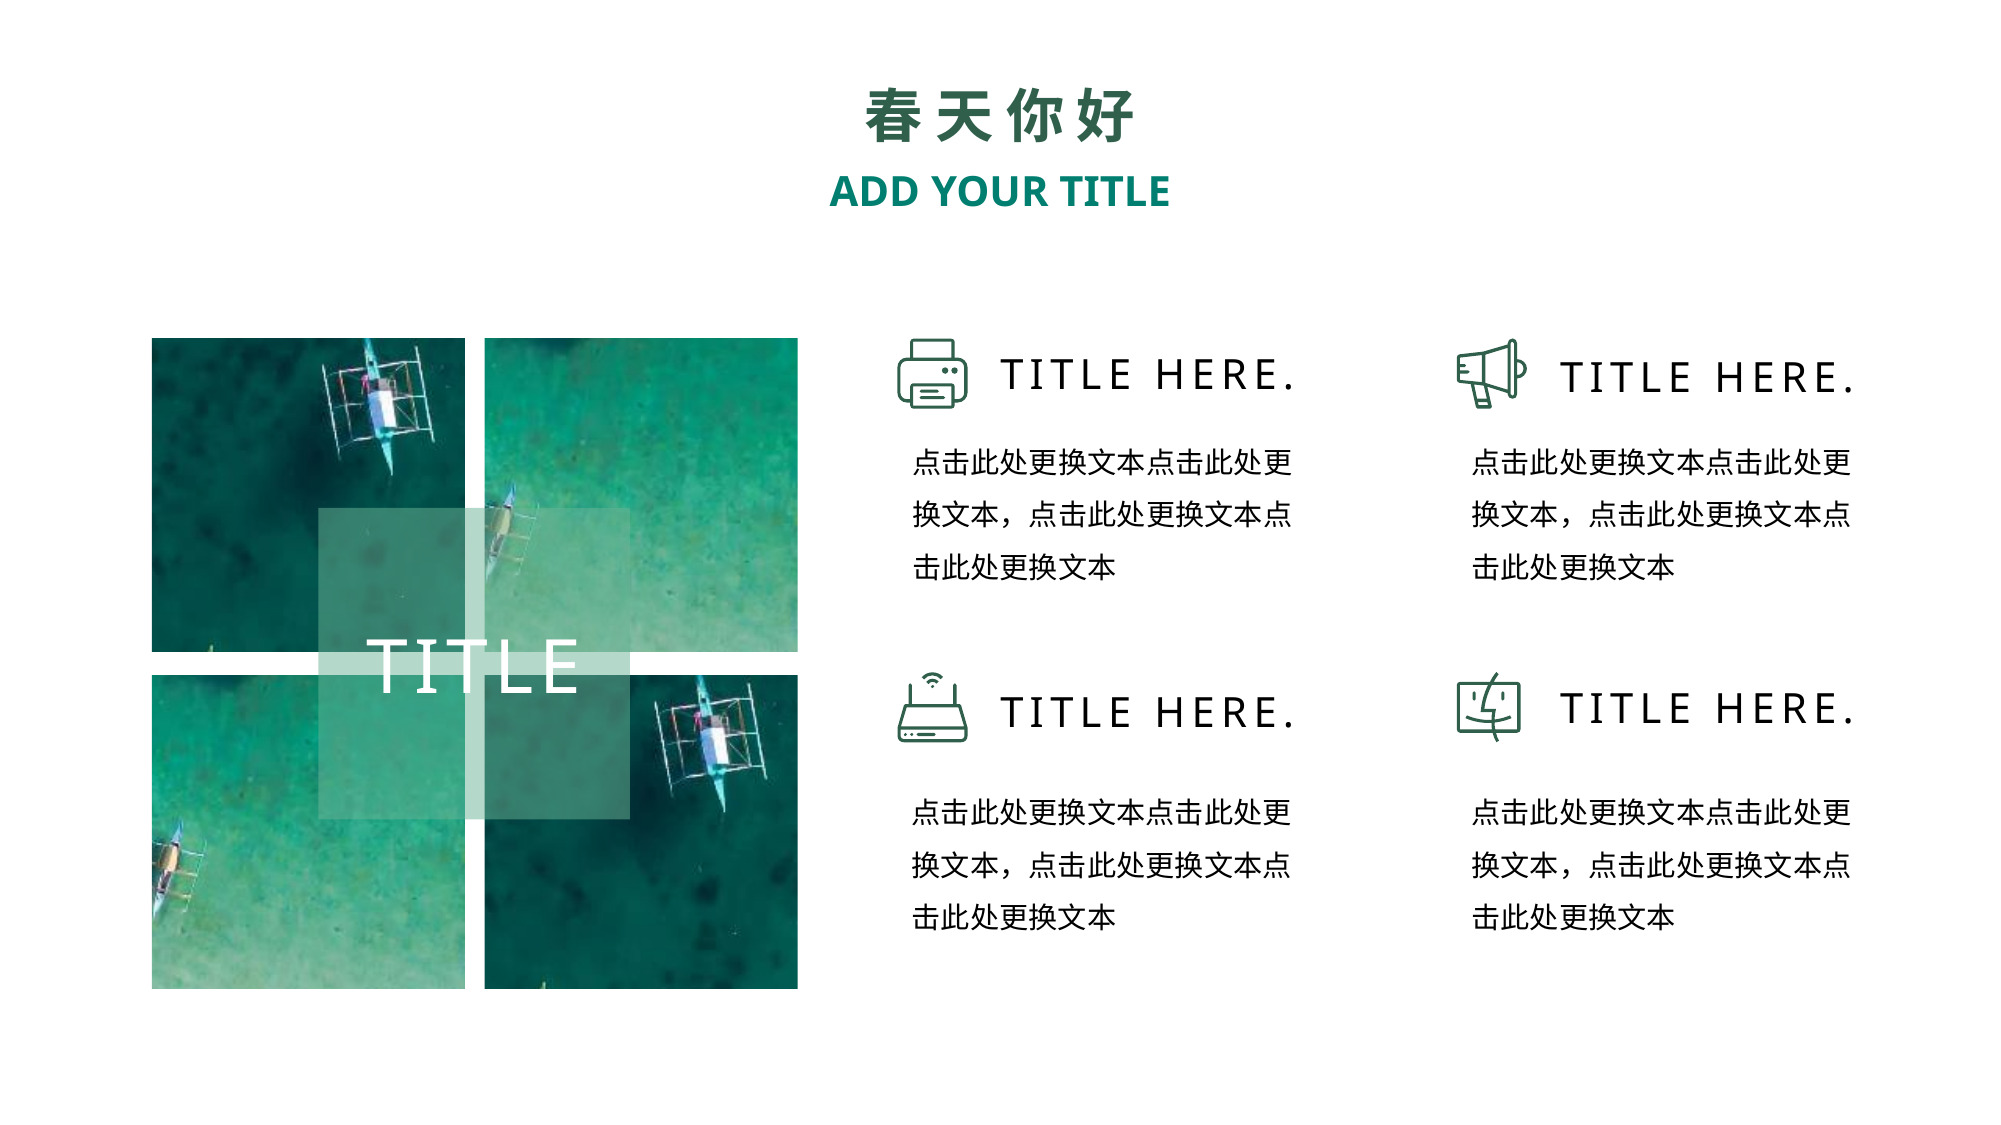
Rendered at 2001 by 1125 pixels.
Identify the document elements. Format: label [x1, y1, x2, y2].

text_box [726, 71, 1274, 224]
text_box [151, 338, 1931, 989]
